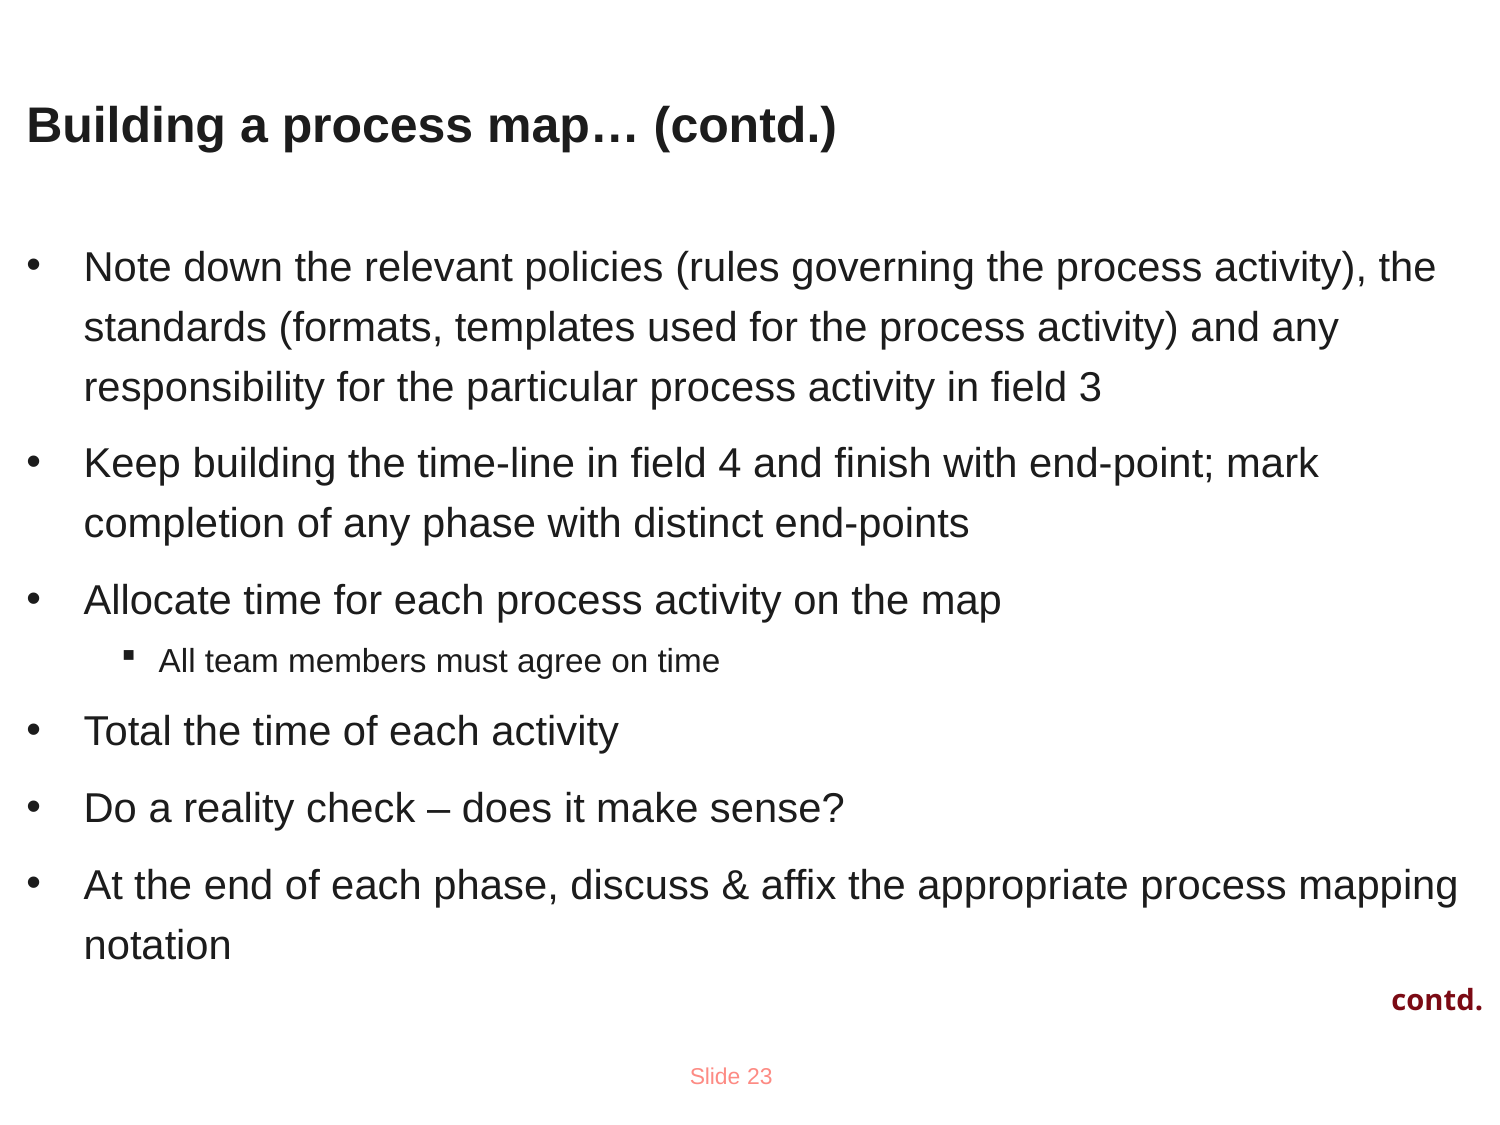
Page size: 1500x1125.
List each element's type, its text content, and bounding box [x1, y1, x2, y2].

title Building a process map… (contd.) [26, 92, 1472, 217]
text_box contd. [1374, 973, 1500, 1024]
list Note down the relevant policies (rules governing the process activity), the standards (formats, templates used for the process activity) and any responsibility for the particular process activity in field 3 Keep building the time-line in field 4 and finish with end-point; mark completion of any phase with distinct end-points Allocate time for each process activity on the map All team members must agree on time Total the time of each activity Do a reality check – does it make sense? At the end of each phase, discuss & affix the appropriate process mapping notation [26, 229, 1474, 999]
